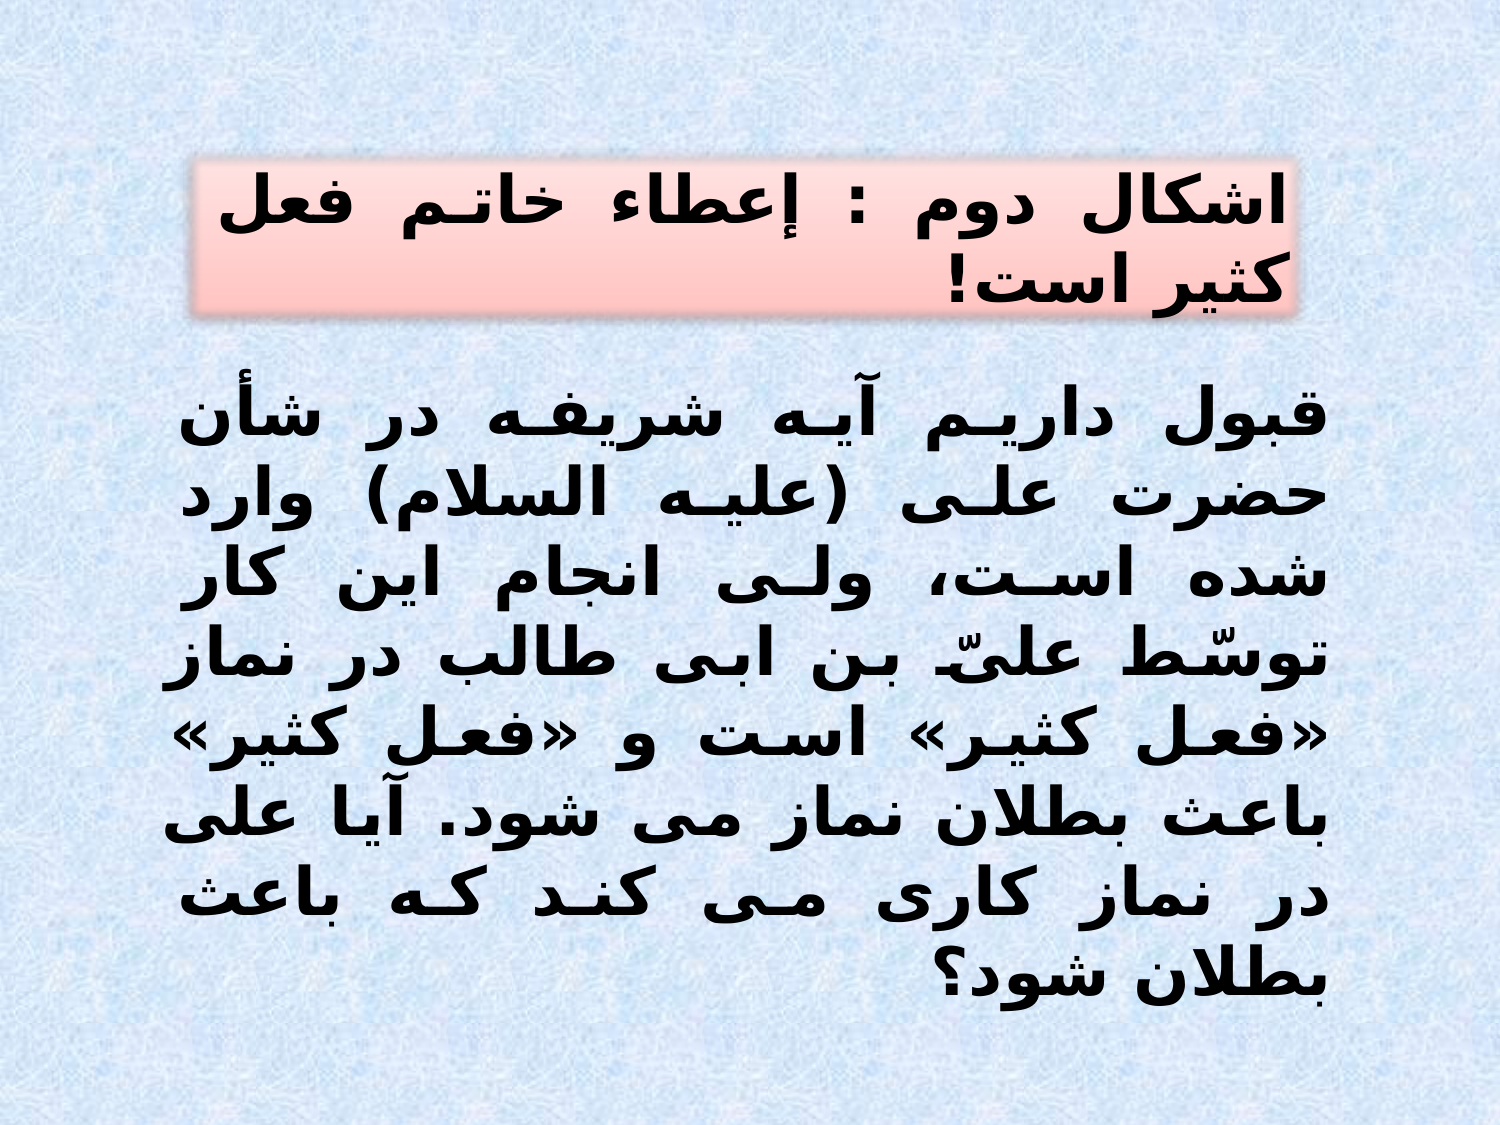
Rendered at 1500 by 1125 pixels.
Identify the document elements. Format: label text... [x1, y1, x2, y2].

picture [0, 0, 1500, 1125]
text_box اشكال دوم : إعطاء خاتم فعل كثير است! [199, 166, 1290, 309]
text_box قبول داريم آيه شريفه در شأن حضرت على (عليه السلام) وارد شده است، ولى انجام اين كار توسّط علىّ بن ابى طالب در نماز «فعل كثير» است و «فعل كثير» باعث بطلان نماز مى شود. آيا على در نماز كارى مى كند كه باعث بطلان شود؟ [141, 361, 1347, 1017]
